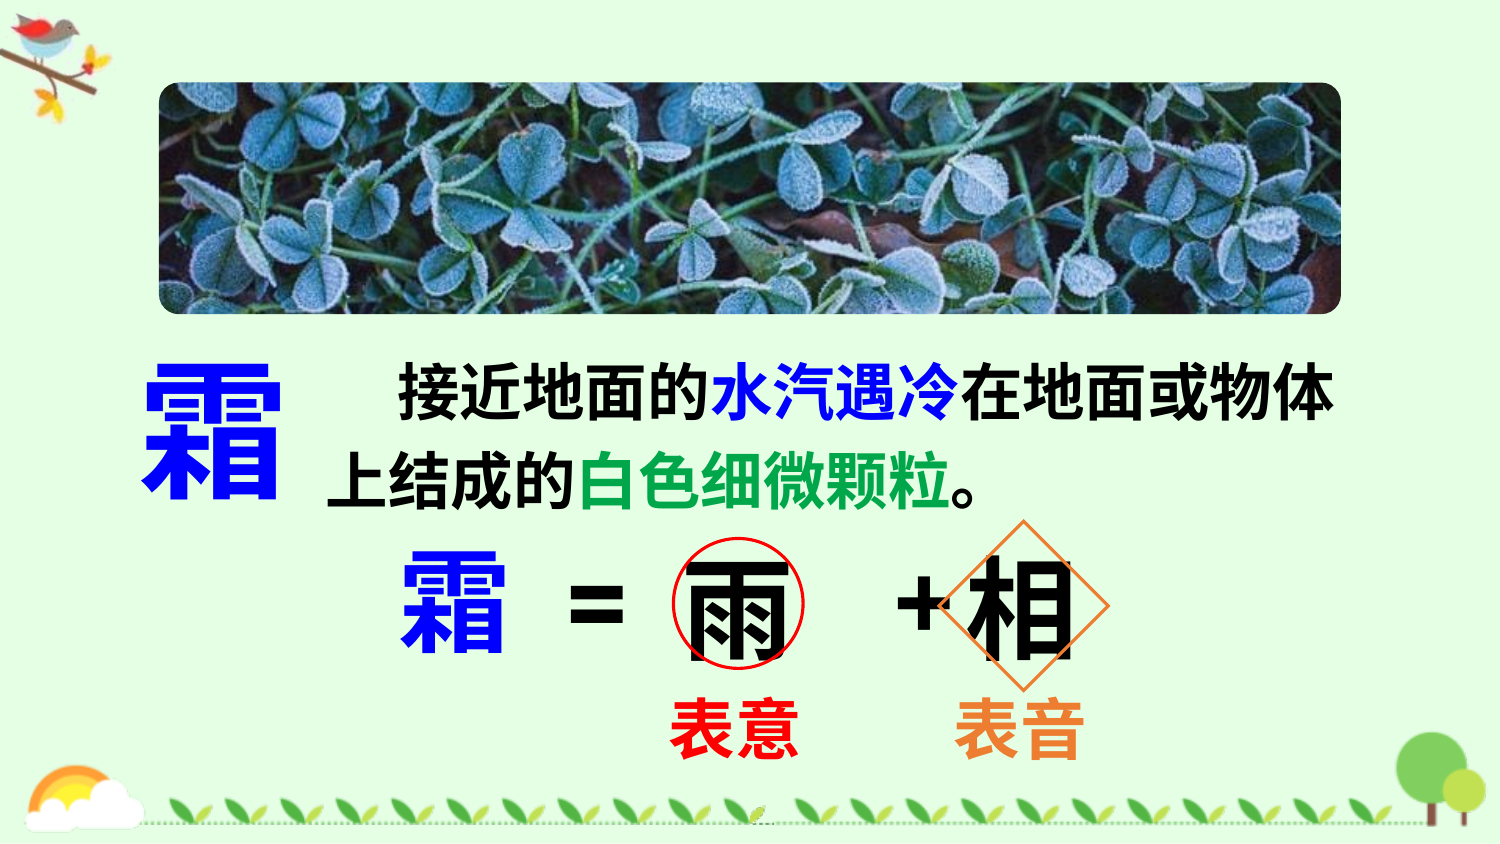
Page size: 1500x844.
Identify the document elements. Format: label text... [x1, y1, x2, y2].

text_box 相 [1036, 531, 1105, 600]
text_box 表意 [653, 680, 823, 775]
picture [158, 82, 1341, 315]
text_box 相 [950, 531, 1011, 592]
text_box 相 [950, 620, 1010, 680]
text_box [937, 519, 1110, 680]
text_box 相 [1037, 612, 1105, 680]
picture [0, 0, 159, 150]
picture [3, 728, 1500, 844]
text_box 霜 [123, 329, 302, 525]
text_box [672, 537, 805, 670]
text_box 霜 = 雨 + 相 [383, 530, 1105, 809]
text_box 接近地面的水汽遇冷在地面或物体上结成的白色细微颗粒。 [299, 326, 1366, 530]
text_box 表音 [939, 680, 1109, 775]
